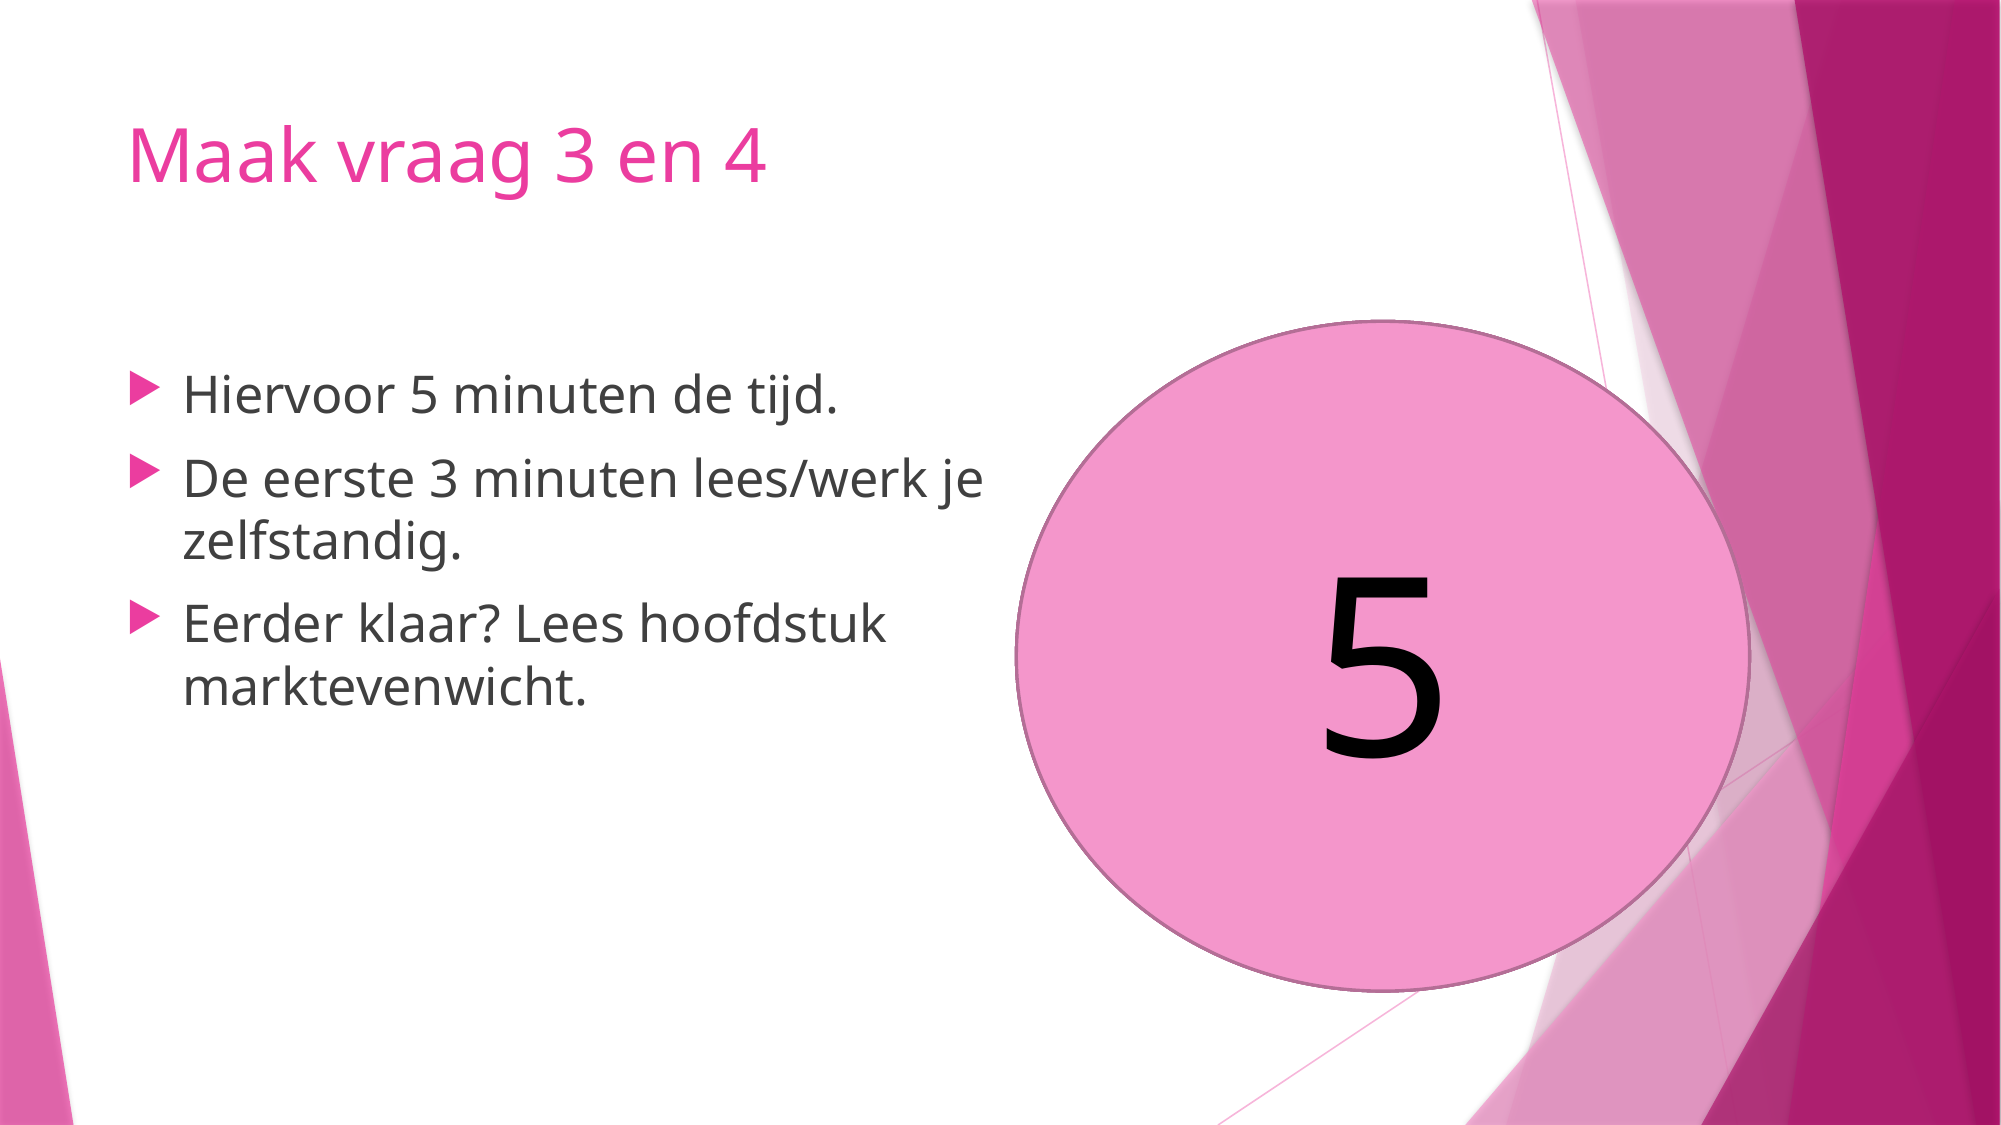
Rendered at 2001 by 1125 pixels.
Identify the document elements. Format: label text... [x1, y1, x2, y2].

list Hiervoor 5 minuten de tijd. De eerste 3 minuten lees/werk je zelfstandig. Eerder klaar? Lees hoofdstuk marktevenwicht. [111, 354, 1046, 992]
text_box 5 [1014, 319, 1752, 993]
title Maak vraag 3 en 4 [111, 99, 1522, 317]
